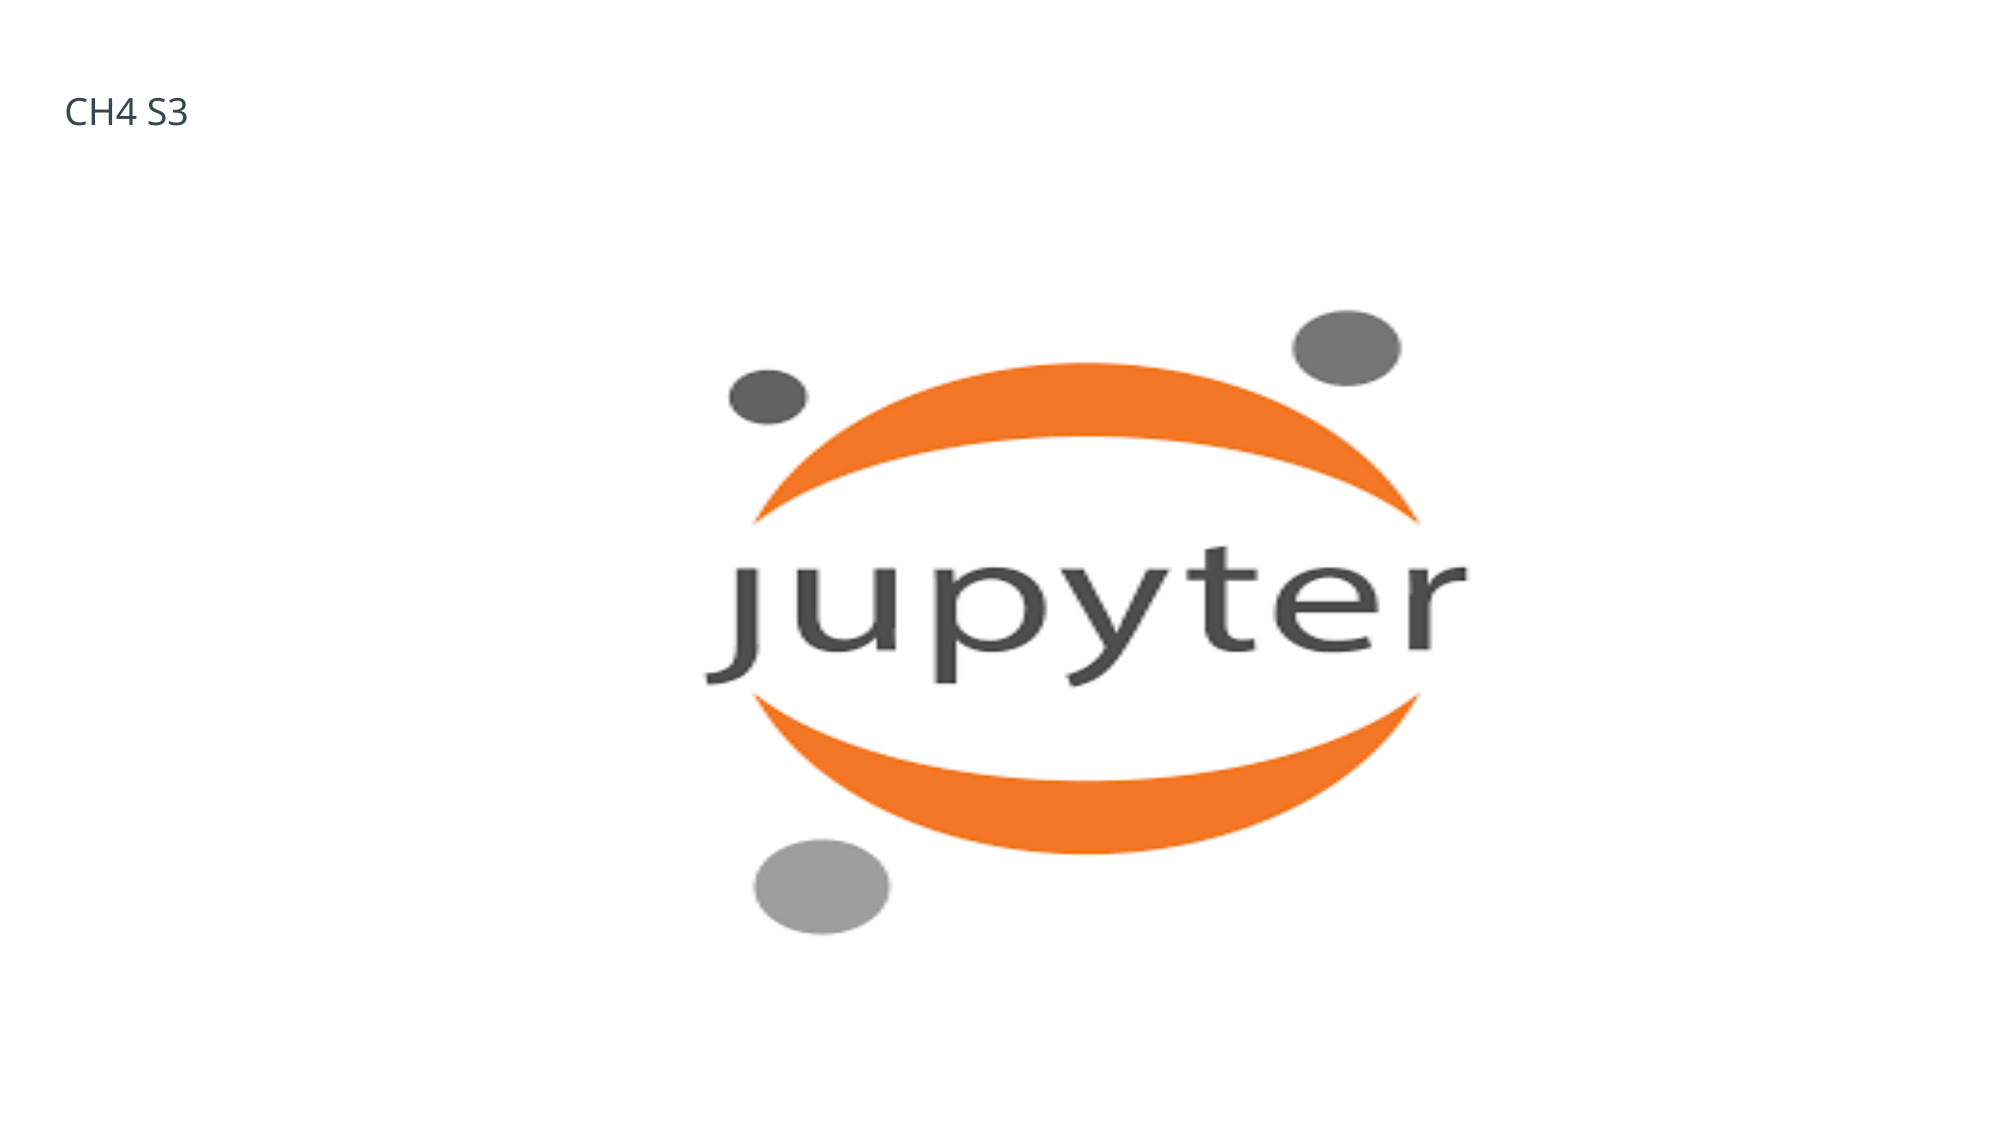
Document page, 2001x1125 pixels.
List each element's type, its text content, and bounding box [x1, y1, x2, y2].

text_box CH4 S3 [49, 80, 1049, 141]
picture [697, 302, 1482, 939]
